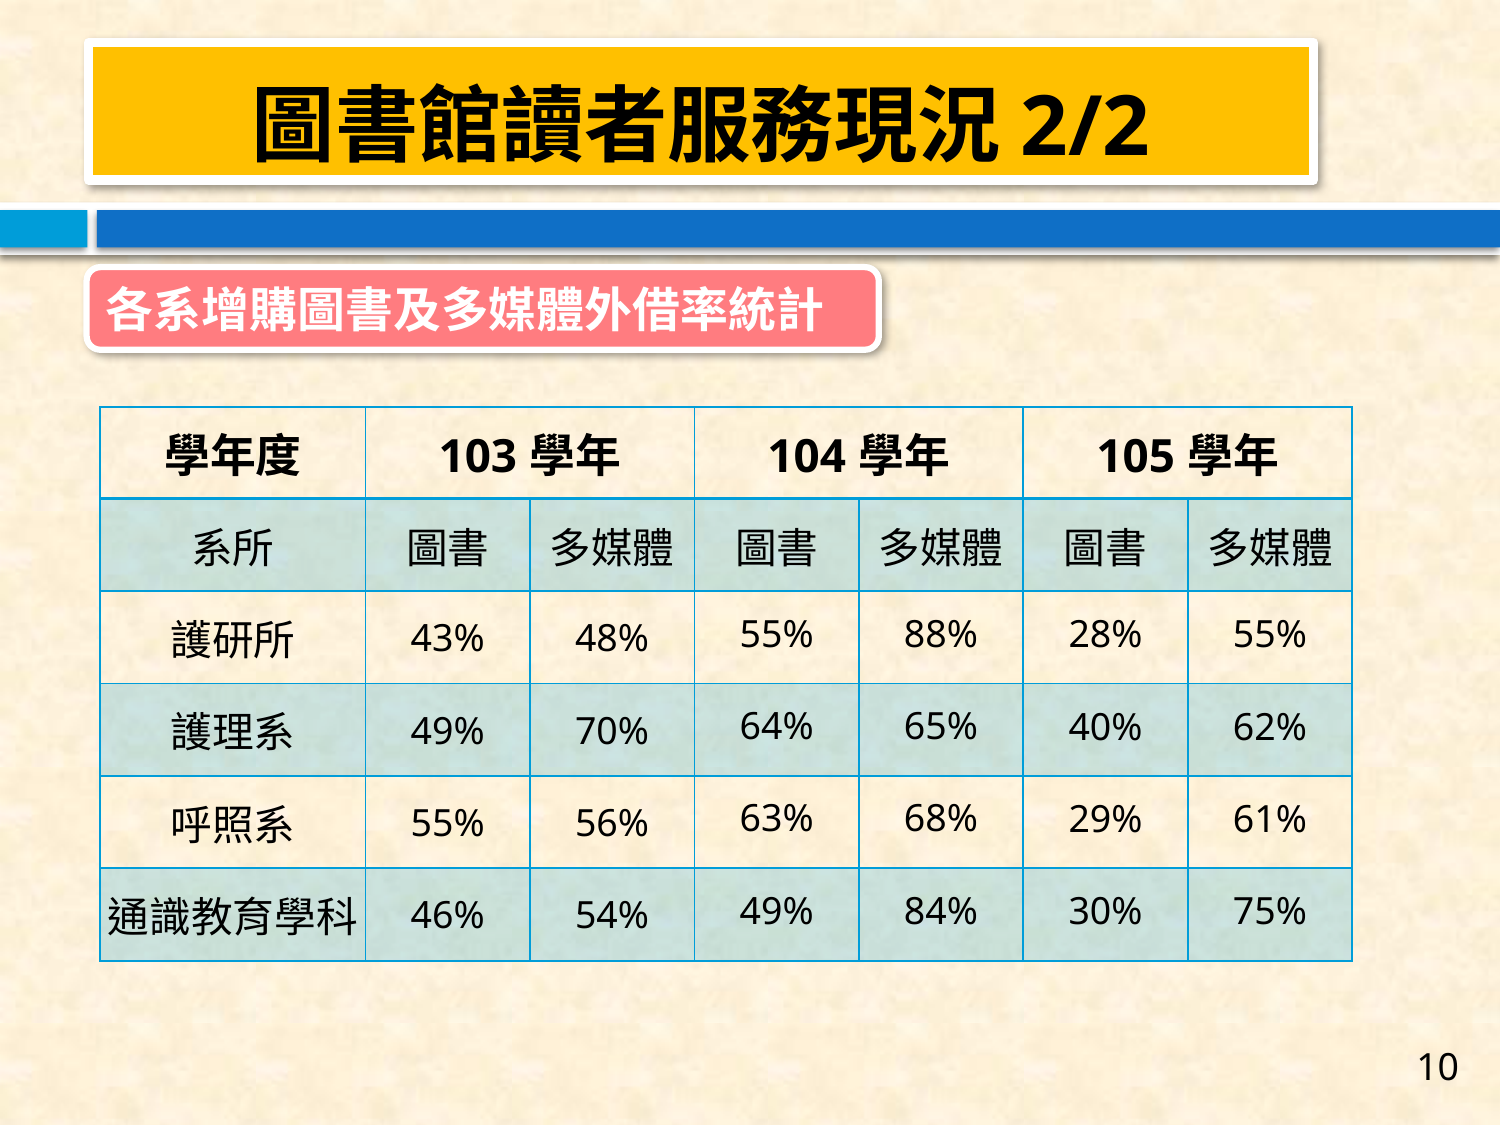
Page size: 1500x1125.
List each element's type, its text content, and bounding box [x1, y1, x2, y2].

table_cell 63% [695, 777, 858, 867]
table_cell 呼照系 [101, 777, 365, 867]
table_cell 系所 [101, 500, 365, 590]
table_cell 84% [860, 869, 1022, 960]
table_cell 28% [1024, 592, 1187, 683]
table_cell 64% [695, 684, 858, 775]
table_header 學年度 [101, 408, 365, 497]
table_cell 88% [860, 592, 1022, 683]
text_box 各系增購圖書及多媒體外借率統計 [85, 265, 881, 352]
table_cell 46% [366, 869, 529, 960]
table_cell 40% [1024, 684, 1187, 775]
table_cell 49% [366, 684, 529, 775]
slide_number 10 [1387, 1023, 1488, 1109]
table_cell 護研所 [101, 592, 365, 683]
table_cell 30% [1024, 869, 1187, 960]
table_header 105學年 [1024, 408, 1351, 497]
table_header 104學年 [695, 408, 1022, 497]
table_cell 61% [1189, 777, 1351, 867]
table_cell 55% [366, 777, 529, 867]
table_cell 圖書 [695, 500, 858, 590]
table_cell 43% [366, 592, 529, 683]
table_cell 通識教育學科 [101, 869, 365, 960]
table_cell 48% [531, 592, 694, 683]
table_cell 多媒體 [531, 500, 694, 590]
table_cell 55% [1189, 592, 1351, 683]
table_cell 54% [531, 869, 694, 960]
table_header 103學年 [366, 408, 694, 497]
table_cell 護理系 [101, 684, 365, 775]
table_cell 75% [1189, 869, 1351, 960]
table_cell 70% [531, 684, 694, 775]
picture [0, 255, 1500, 1125]
table_cell 49% [695, 869, 858, 960]
table_cell 多媒體 [860, 500, 1022, 590]
table_cell 29% [1024, 777, 1187, 867]
text_box 圖書館讀者服務現況2/2 [87, 41, 1315, 181]
picture [0, 0, 1500, 202]
table_cell 55% [695, 592, 858, 683]
table_cell 多媒體 [1189, 500, 1351, 590]
table_cell 圖書 [366, 500, 529, 590]
table_cell 68% [860, 777, 1022, 867]
table_cell 62% [1189, 684, 1351, 775]
table_cell 56% [531, 777, 694, 867]
table_cell 65% [860, 684, 1022, 775]
table_cell 圖書 [1024, 500, 1187, 590]
